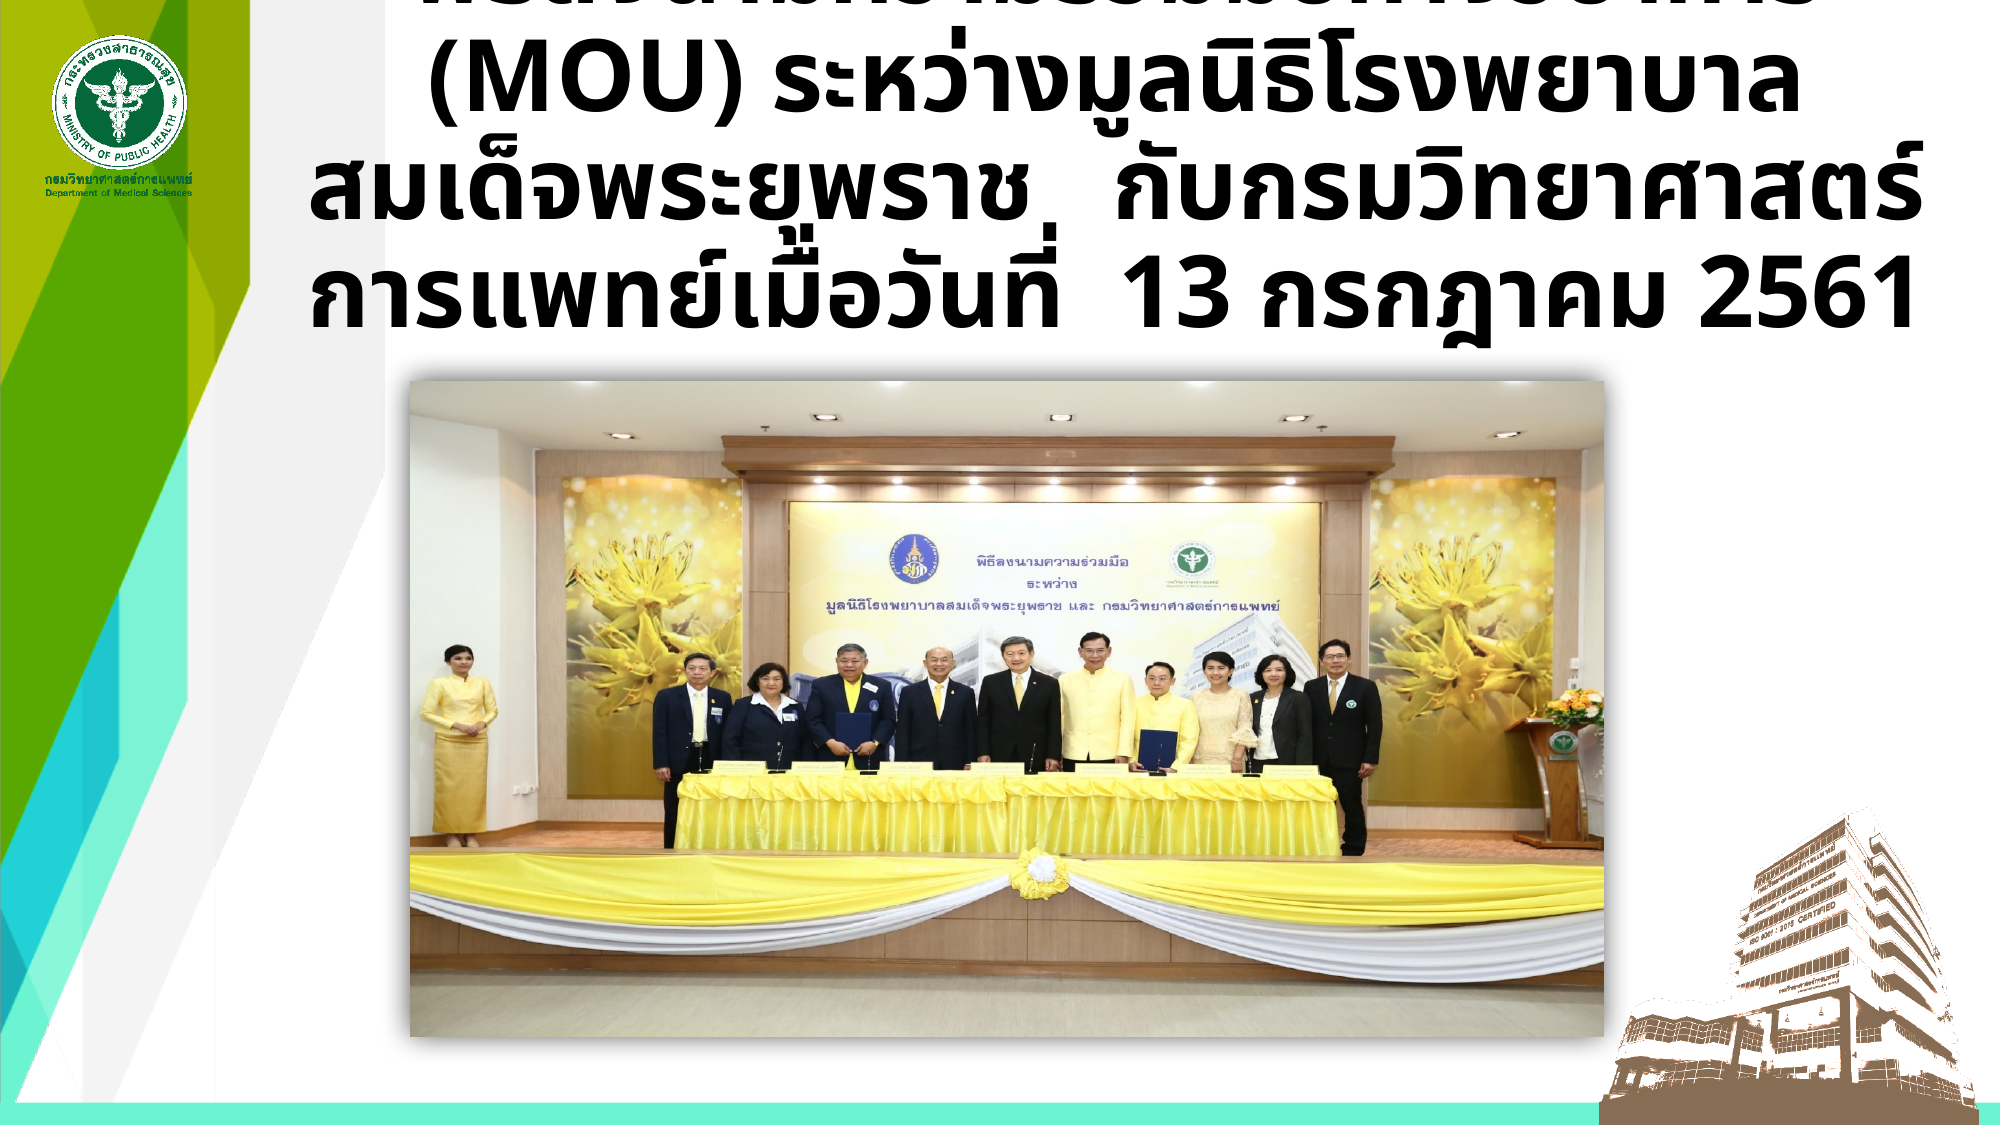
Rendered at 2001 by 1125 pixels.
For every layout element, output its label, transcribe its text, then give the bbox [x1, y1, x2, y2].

picture [410, 381, 1979, 1125]
picture [0, 1, 385, 1102]
title พิธีลงนามความร่วมมือทางวิชาการ (MOU) ระหว่างมูลนิธิโรงพยาบาลสมเด็จพระยุพราช กับกรมวิทยาศาสตร์การแพทย์เมื่อวันที่ 13 กรกฎาคม 2561 [287, 52, 1947, 357]
